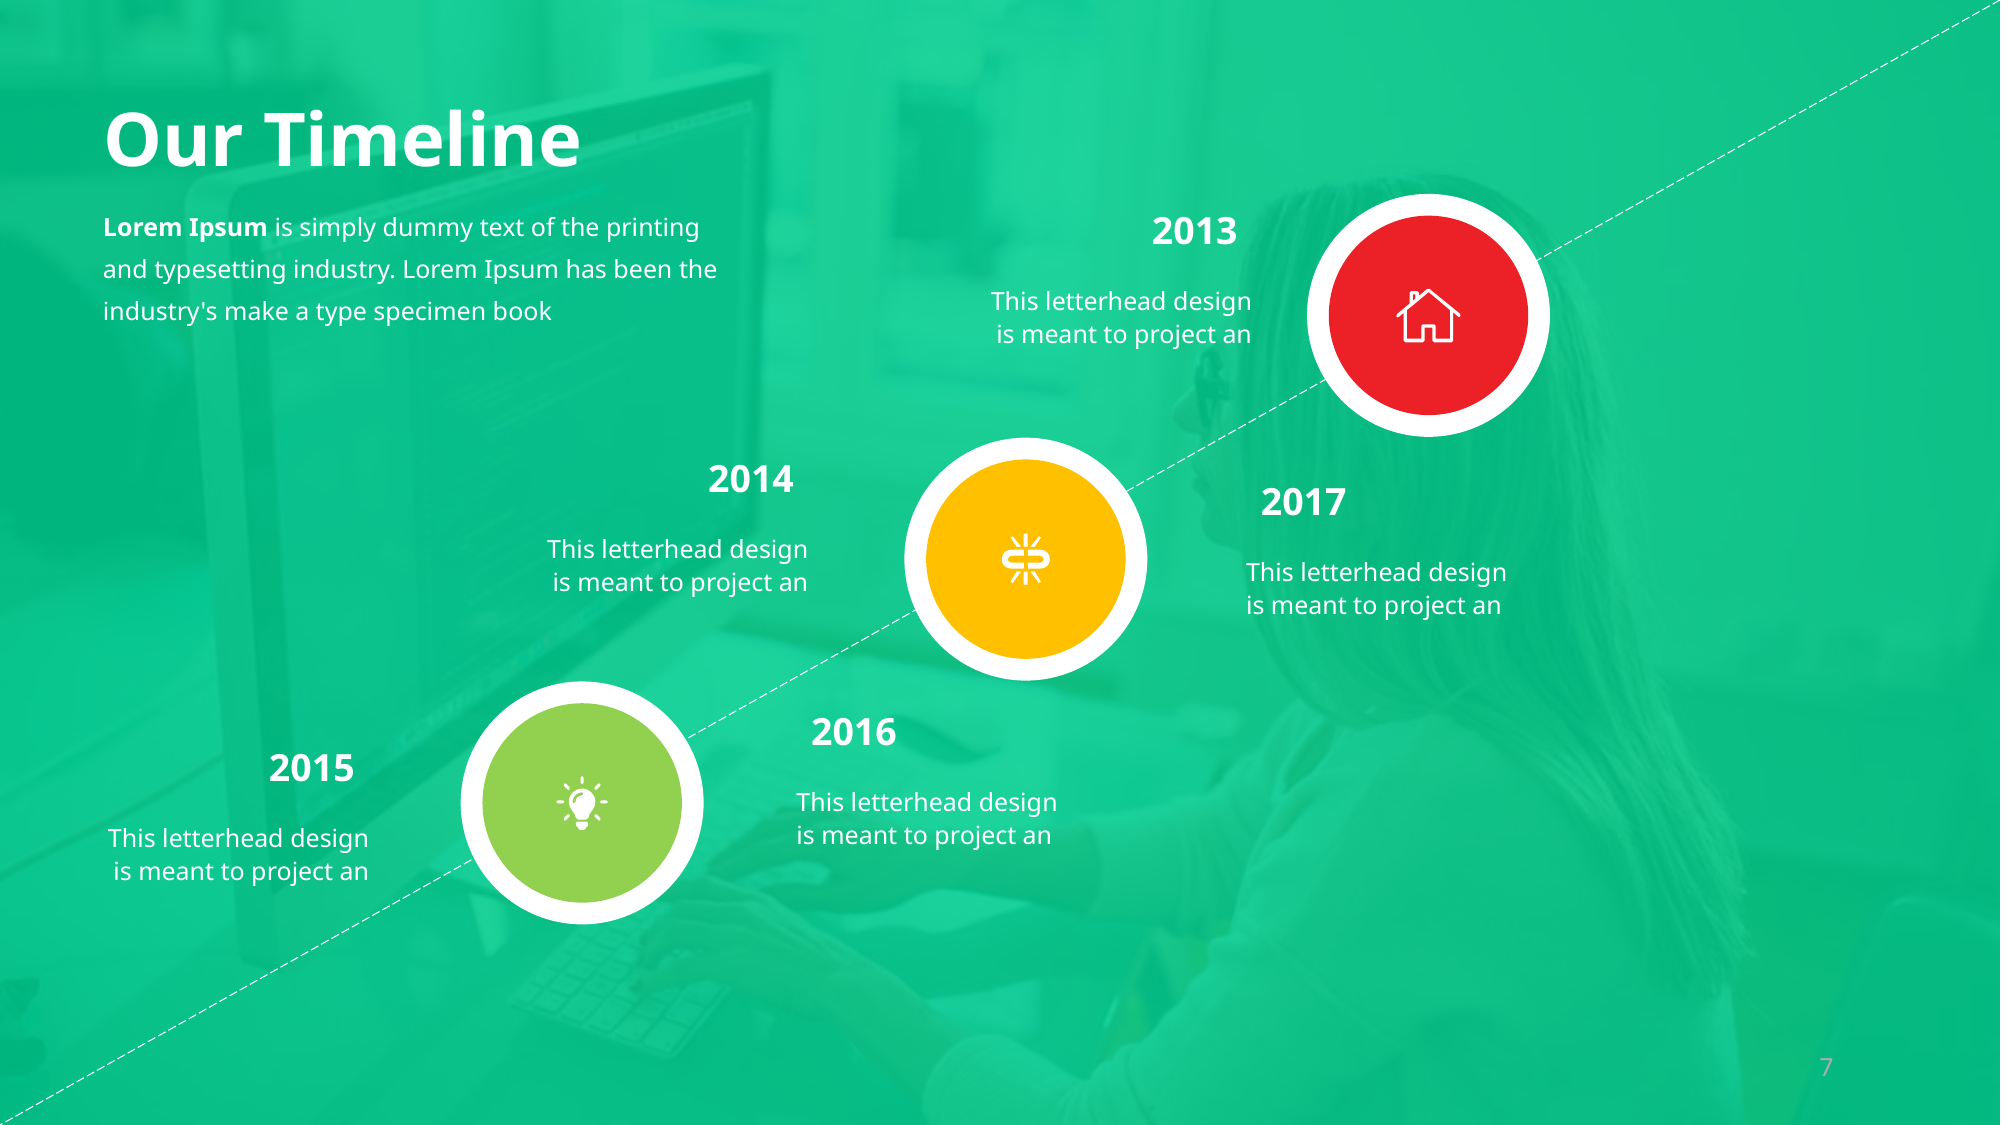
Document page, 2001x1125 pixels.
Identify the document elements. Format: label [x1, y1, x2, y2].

text_box [974, 199, 1253, 351]
text_box [1306, 193, 1550, 437]
text_box [91, 736, 370, 887]
text_box [530, 447, 809, 599]
text_box [1245, 470, 1525, 621]
text_box [796, 700, 1075, 851]
text_box [0, 0, 2000, 1125]
text_box [904, 437, 1148, 681]
text_box [460, 681, 704, 925]
